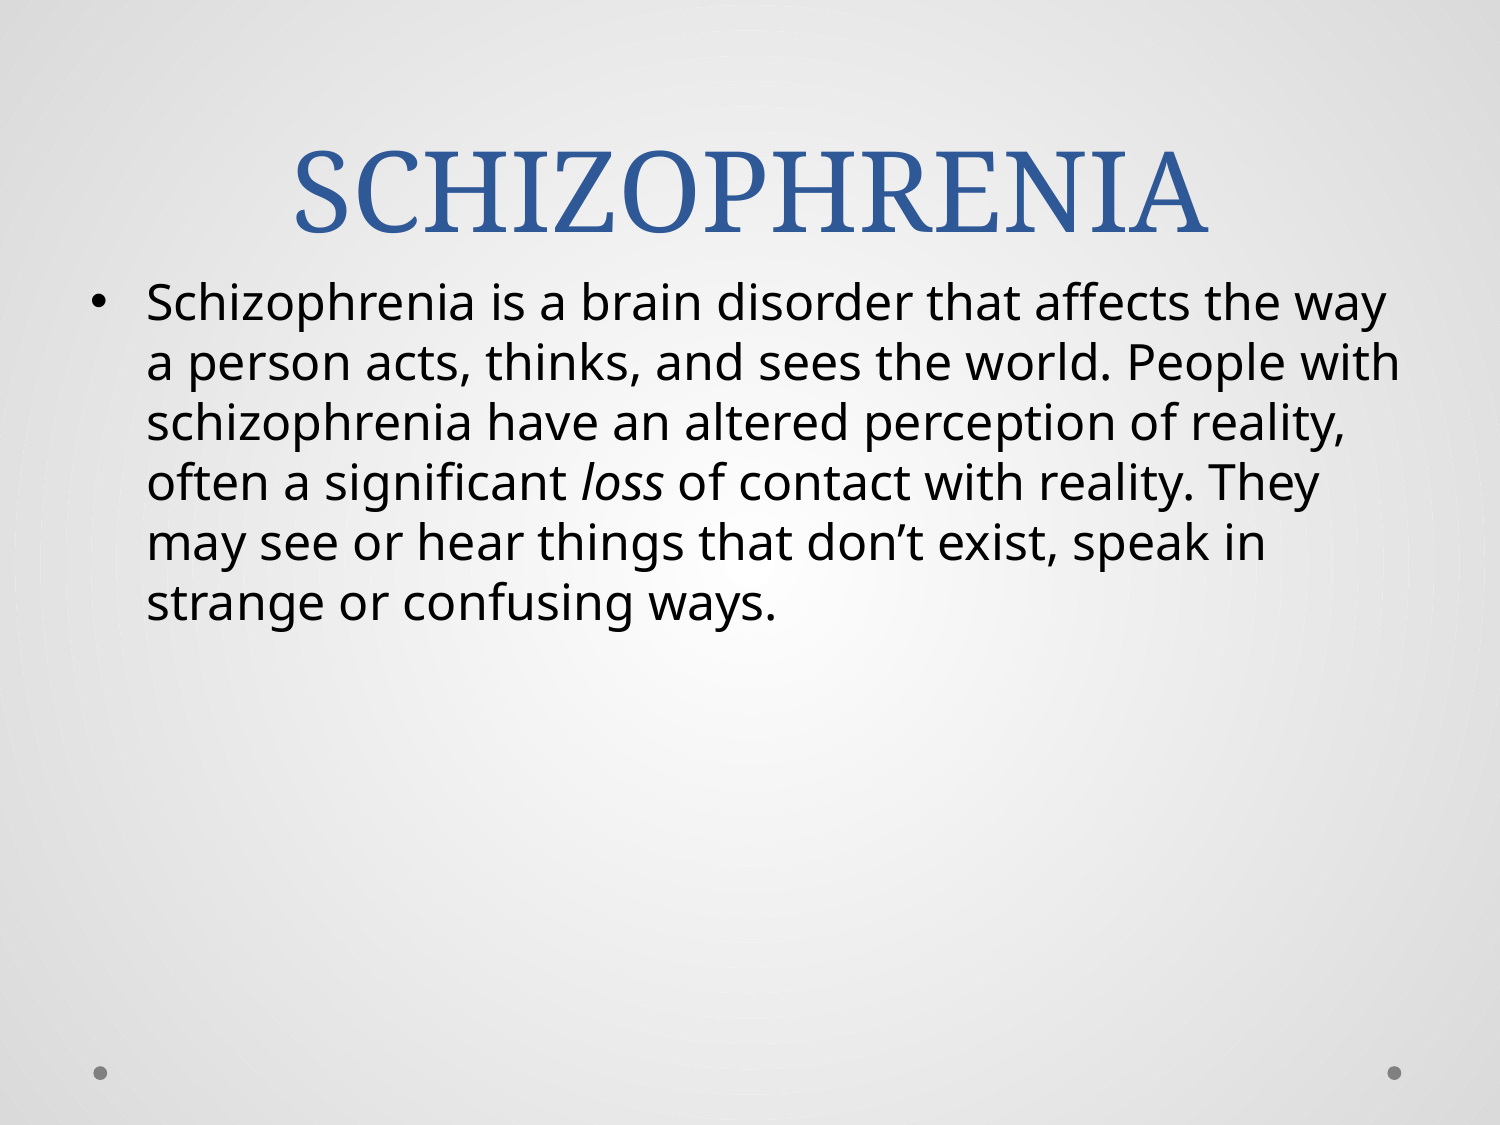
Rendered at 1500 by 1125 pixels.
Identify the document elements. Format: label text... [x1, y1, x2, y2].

list Schizophrenia is a brain disorder that affects the way a person acts, thinks, and sees the world. People with schizophrenia have an altered perception of reality, often a significant loss of contact with reality. They may see or hear things that don’t exist, speak in strange or confusing ways. [75, 262, 1425, 1005]
title SCHIZOPHRENIA [75, 0, 1425, 262]
